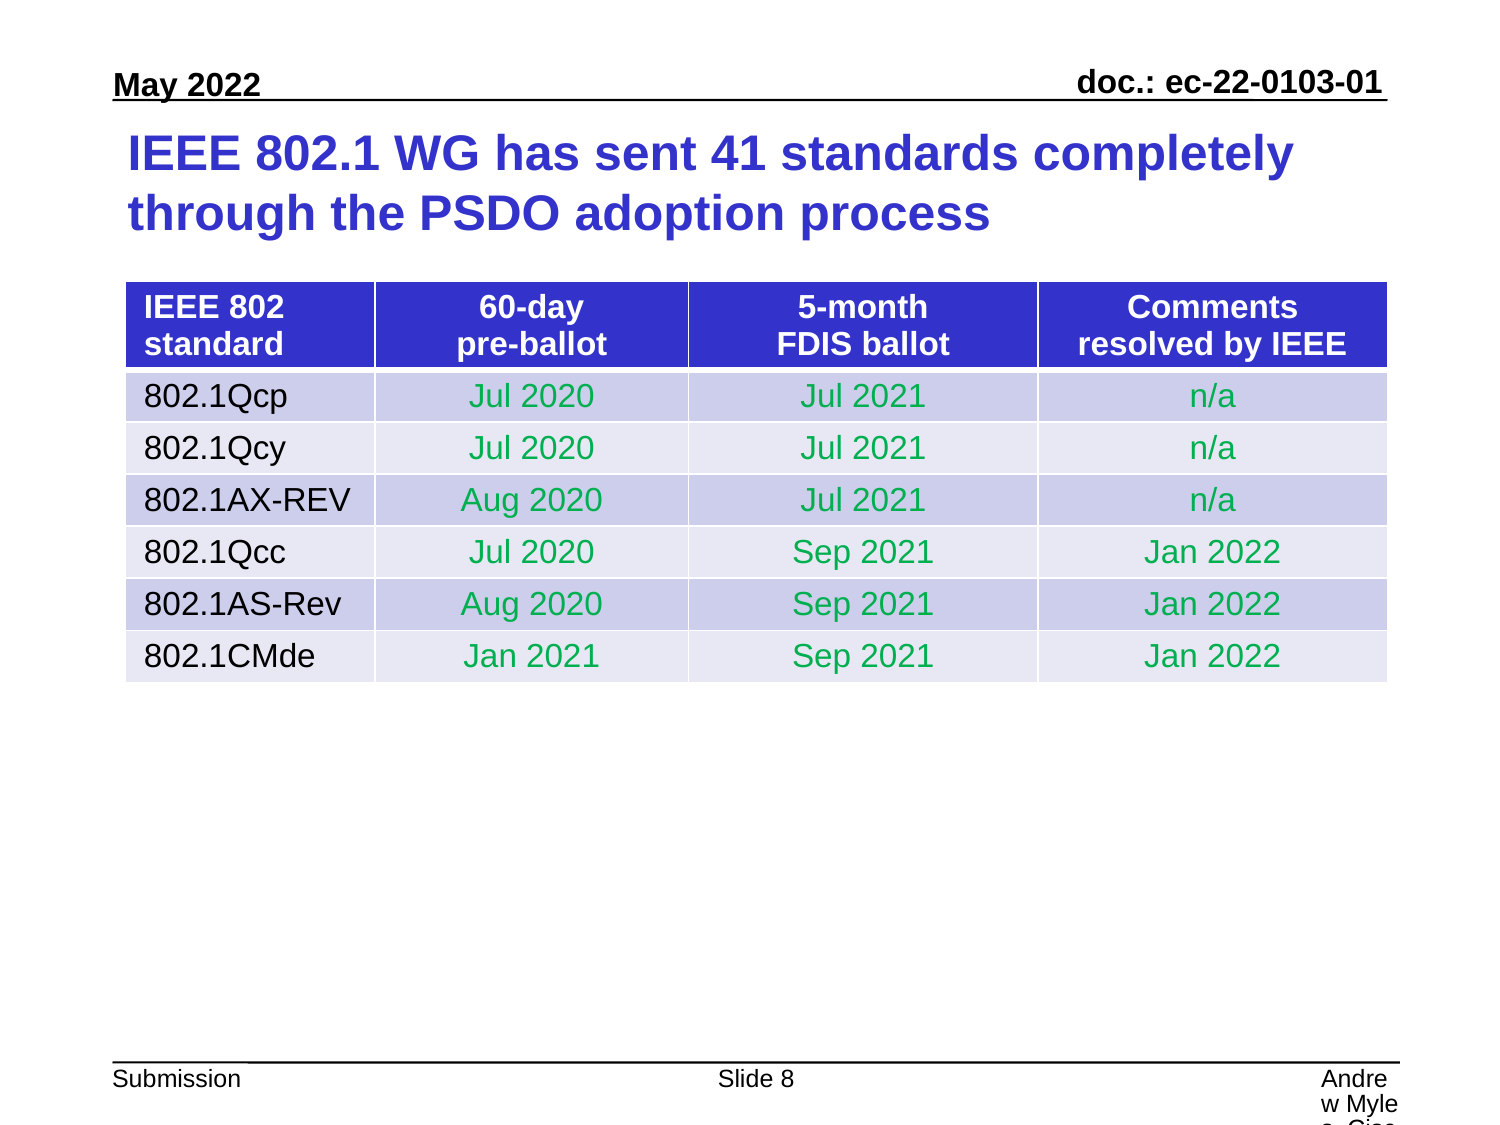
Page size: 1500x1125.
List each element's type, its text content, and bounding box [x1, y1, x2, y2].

table_cell Jul 2021 [689, 373, 1037, 421]
table_header 60-day pre-ballot [376, 282, 688, 367]
table_cell Aug 2020 [376, 579, 688, 630]
table_cell n/a [1039, 475, 1387, 525]
table_cell Sep 2021 [689, 579, 1037, 630]
table_cell Jul 2020 [376, 373, 688, 421]
table_cell Jan 2022 [1039, 631, 1387, 682]
table_cell 802.1Qcp [126, 373, 374, 421]
footer Andrew Myles, Cisco [1320, 1061, 1402, 1093]
table_cell 802.1Qcy [126, 423, 374, 473]
table_cell Sep 2021 [689, 527, 1037, 577]
slide_number Slide 8 [709, 1061, 803, 1093]
table_cell n/a [1039, 423, 1387, 473]
table_cell Sep 2021 [689, 631, 1037, 682]
table_header Comments resolved by IEEE [1039, 282, 1387, 367]
table_cell Aug 2020 [376, 475, 688, 525]
table_cell 802.1AS-Rev [126, 579, 374, 630]
table_header 5-month FDIS ballot [689, 282, 1037, 367]
table_cell Jan 2022 [1039, 527, 1387, 577]
table_cell Jul 2020 [376, 423, 688, 473]
table_cell Jul 2021 [689, 423, 1037, 473]
table_cell Jan 2022 [1039, 579, 1387, 630]
table_cell Jul 2021 [689, 475, 1037, 525]
table_cell 802.1Qcc [126, 527, 374, 577]
title IEEE 802.1 WG has sent 41 standards completely through the PSDO adoption process [112, 112, 1388, 288]
table_cell 802.1CMde [126, 631, 374, 682]
table_cell Jan 2021 [376, 631, 688, 682]
table_header IEEE 802 standard [126, 282, 374, 367]
table_cell 802.1AX-REV [126, 475, 374, 525]
table_cell Jul 2020 [376, 527, 688, 577]
table_cell n/a [1039, 373, 1387, 421]
